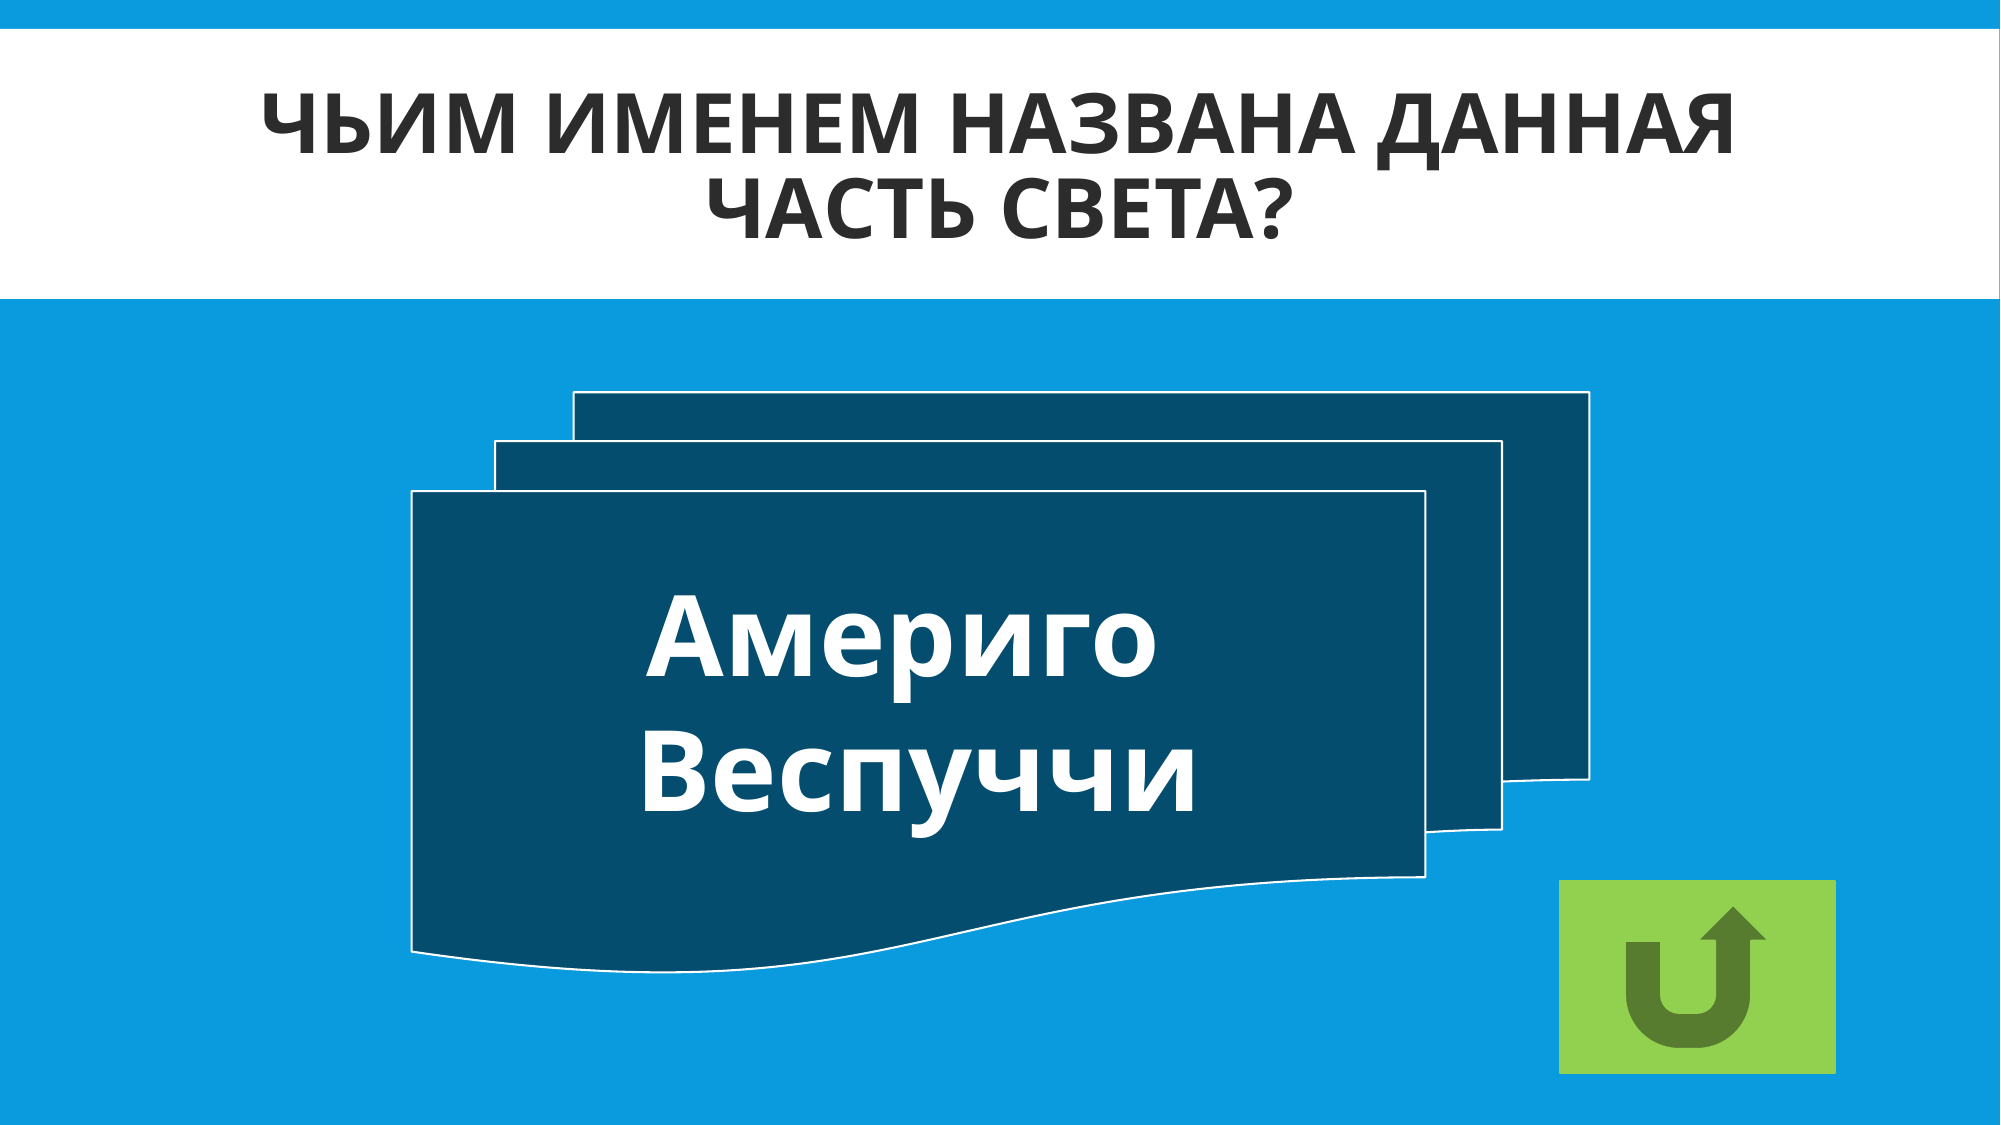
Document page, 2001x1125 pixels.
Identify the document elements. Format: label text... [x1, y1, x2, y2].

title Чьим именем названа данная часть света? [197, 46, 1803, 295]
text_box [1559, 880, 1836, 1074]
text_box Америго Веспуччи [410, 391, 1591, 974]
